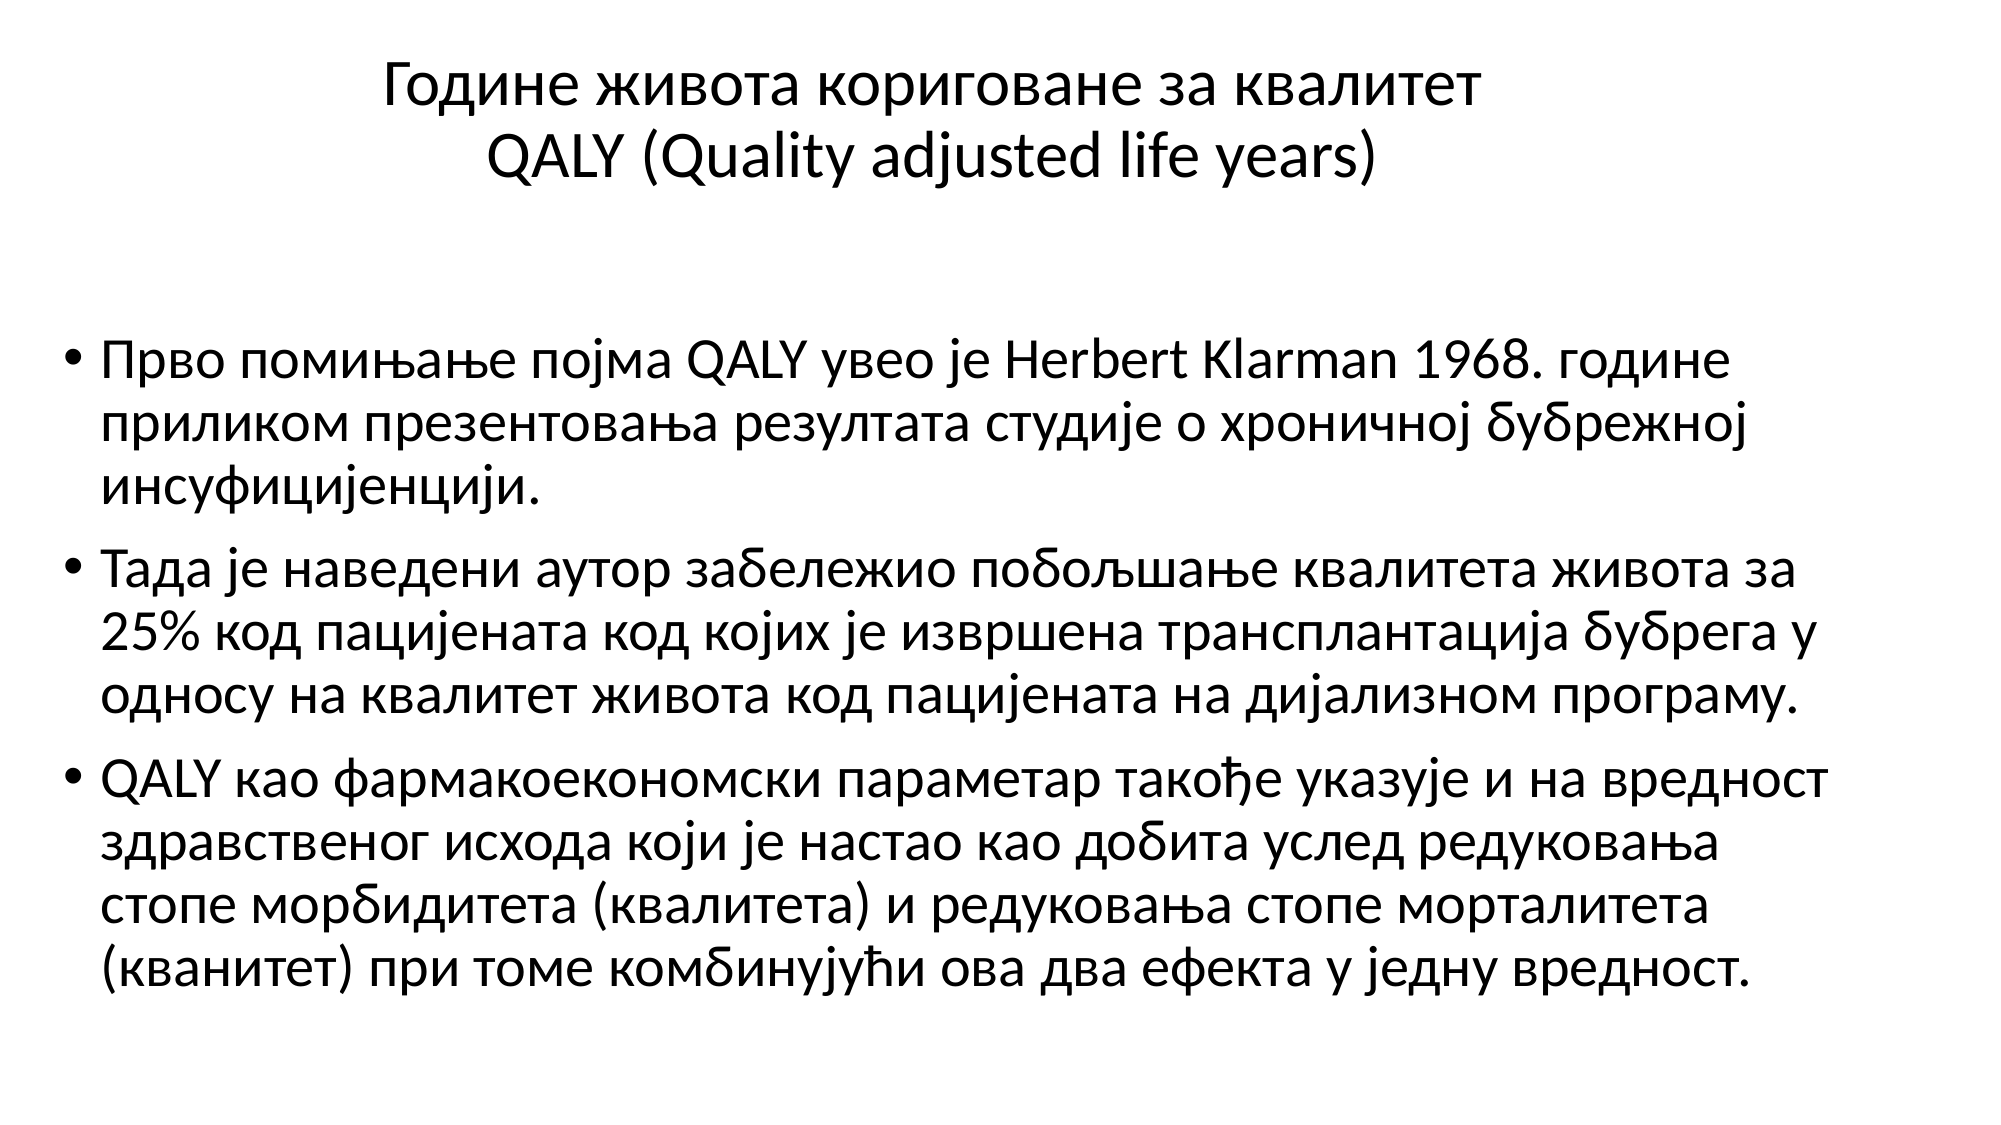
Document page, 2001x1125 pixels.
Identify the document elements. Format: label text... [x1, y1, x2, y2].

list Прво помињање појма QALY увео је Herbert Klarman 1968. године приликом презентовања резултата студије о хроничној бубрежној инсуфицијенцији. Тада је наведени аутор забележио побољшање квалитета живота за 25% код пацијената код којих је извршена трансплантација бубрега у односу на квалитет живота код пацијената на дијализном програму. QALY као фармакоекономски параметар такође указује и на вредност здравственог исхода који је настао као добита услед редуковања стопе морбидитета (квалитета) и редуковања стопе морталитета (кванитет) при томе комбинујући ова два ефекта у једну вредност. [48, 229, 1863, 1078]
title Године живота кориговане за квалитет QALY (Quality adjusted life years) [70, 17, 1796, 223]
